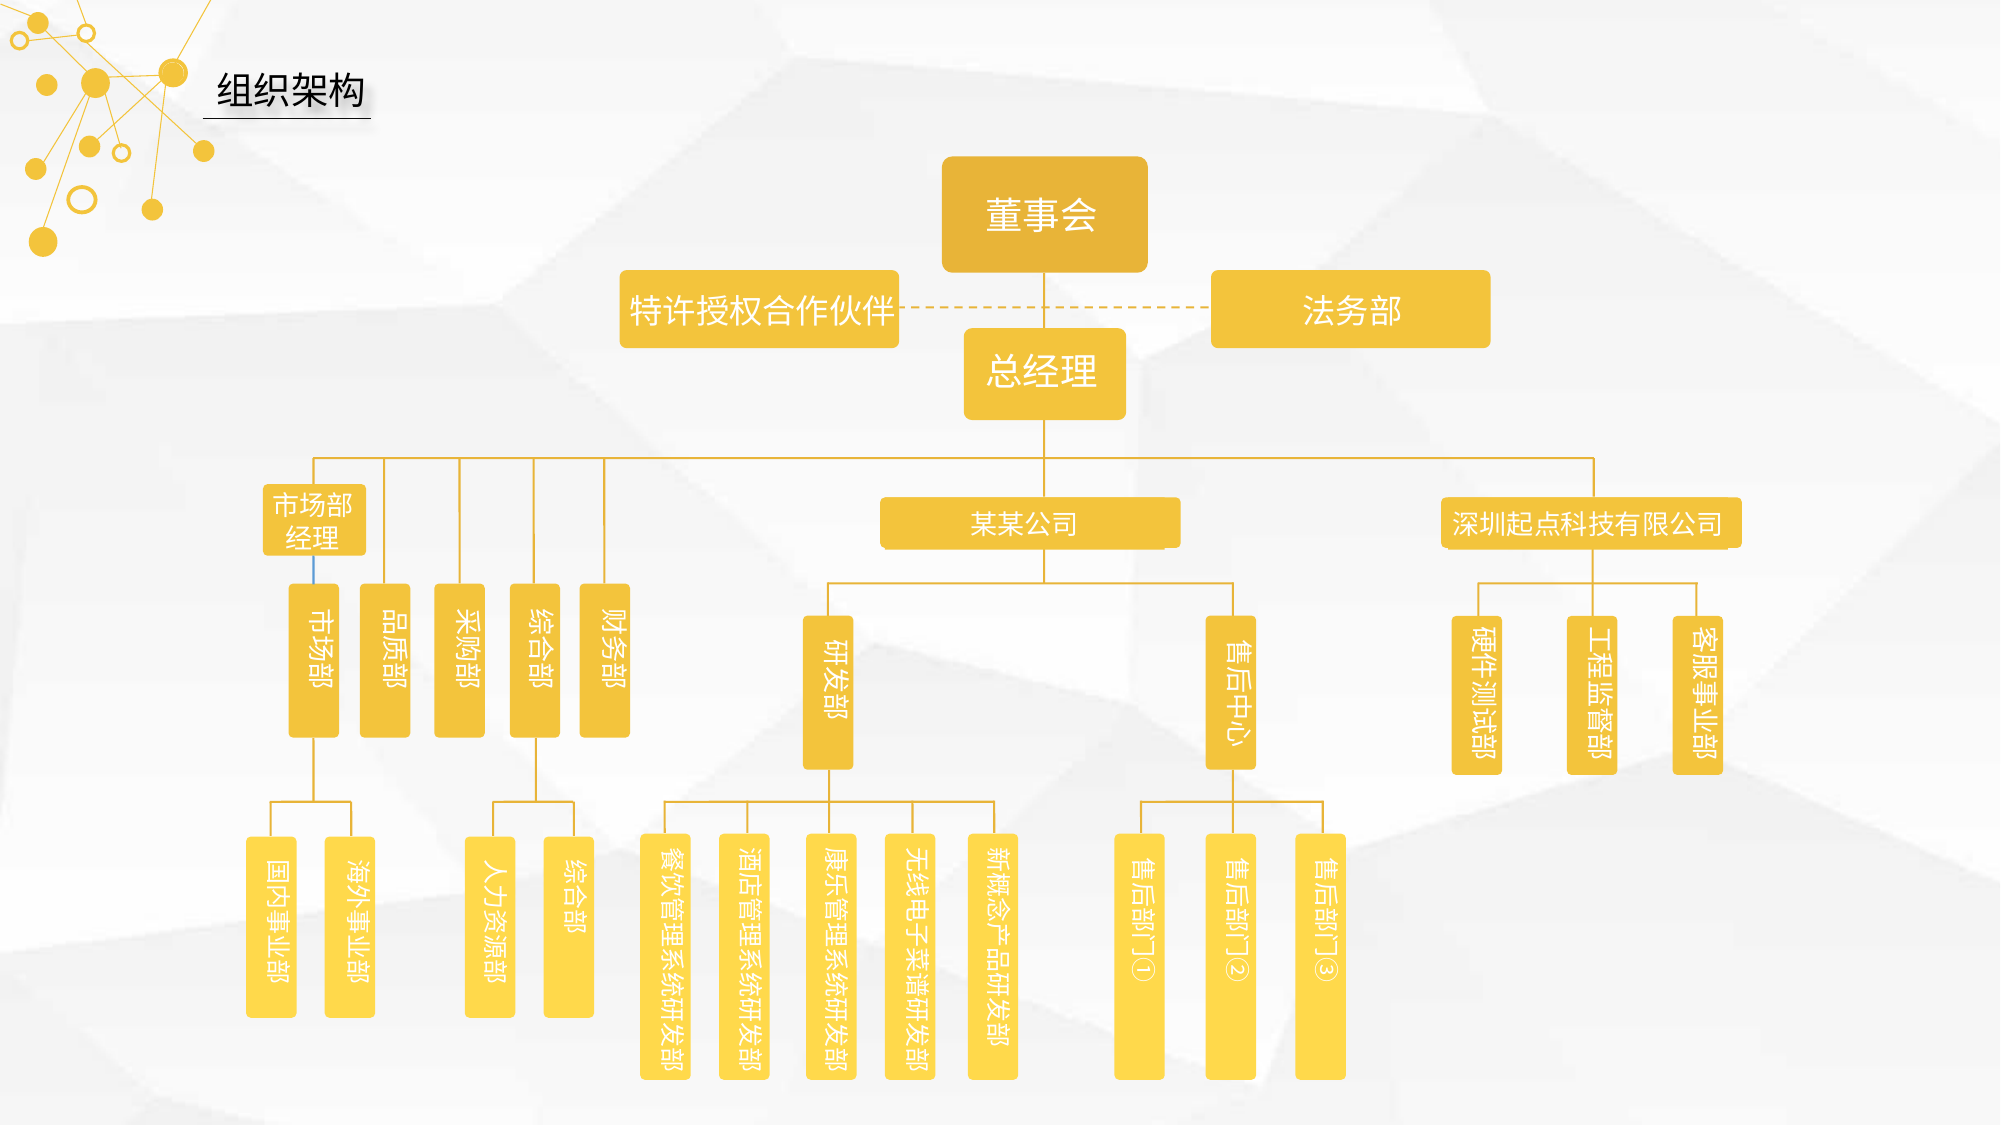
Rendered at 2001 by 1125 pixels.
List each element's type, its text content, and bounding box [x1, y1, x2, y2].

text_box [827, 548, 1234, 618]
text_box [1200, 833, 1261, 1080]
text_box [712, 832, 774, 1080]
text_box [880, 832, 941, 1080]
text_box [963, 328, 1127, 421]
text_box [313, 458, 1594, 584]
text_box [1106, 833, 1168, 1080]
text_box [282, 555, 346, 738]
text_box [430, 583, 494, 738]
text_box 组织架构 [216, 59, 382, 120]
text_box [492, 738, 574, 836]
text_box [941, 156, 1148, 273]
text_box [880, 497, 1181, 550]
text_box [1561, 611, 1625, 775]
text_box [538, 836, 599, 1018]
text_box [270, 738, 352, 836]
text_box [1445, 611, 1509, 775]
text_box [1200, 615, 1264, 770]
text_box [0, 0, 216, 256]
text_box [1211, 270, 1491, 349]
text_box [458, 836, 520, 1018]
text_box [576, 583, 640, 738]
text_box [798, 832, 860, 1080]
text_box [262, 484, 367, 556]
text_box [961, 832, 1022, 1080]
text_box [1141, 769, 1323, 834]
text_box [619, 270, 900, 349]
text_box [356, 583, 420, 738]
picture [0, 0, 2001, 1125]
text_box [1478, 550, 1698, 617]
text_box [1441, 497, 1742, 550]
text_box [241, 836, 302, 1018]
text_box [1666, 611, 1730, 775]
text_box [320, 836, 382, 1018]
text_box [663, 769, 995, 834]
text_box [634, 832, 696, 1080]
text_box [502, 583, 566, 738]
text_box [1289, 833, 1350, 1080]
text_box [797, 615, 861, 770]
